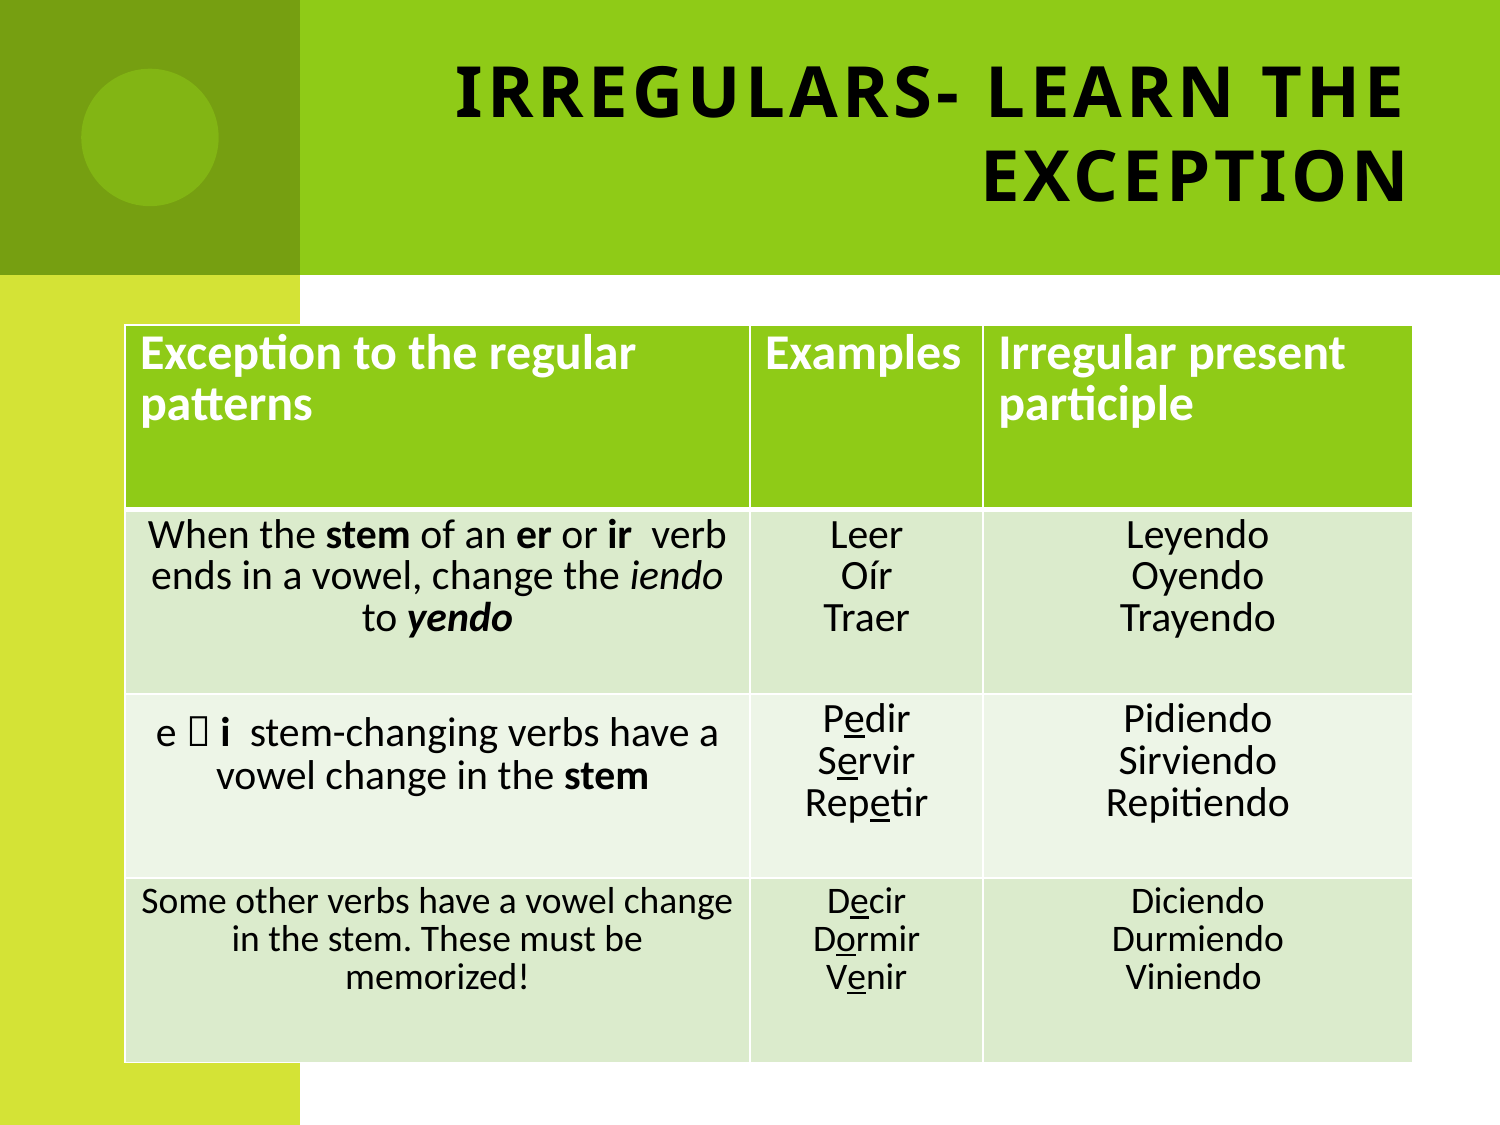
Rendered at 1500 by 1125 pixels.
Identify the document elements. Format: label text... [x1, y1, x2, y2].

table_cell Leyendo Oyendo Trayendo [984, 512, 1412, 693]
title IRREGULARS- Learn the exception [399, 37, 1425, 225]
table_cell When the stem of an er or ir verb ends in a vowel, change the iendo to yendo [126, 512, 749, 693]
table_cell Decir Dormir Venir [751, 879, 982, 1062]
table_header Examples [751, 326, 982, 507]
table_cell Diciendo Durmiendo Viniendo [984, 879, 1412, 1062]
table_cell Some other verbs have a vowel change in the stem. These must be memorized! [126, 879, 749, 1062]
table_cell Pidiendo Sirviendo Repitiendo [984, 695, 1412, 877]
table_cell Leer Oír Traer [751, 512, 982, 693]
table_header Irregular present participle [984, 326, 1412, 507]
table_cell Pedir Servir Repetir [751, 695, 982, 877]
table_header Exception to the regular patterns [126, 326, 749, 507]
table_cell e  i stem-changing verbs have a vowel change in the stem [126, 695, 749, 877]
